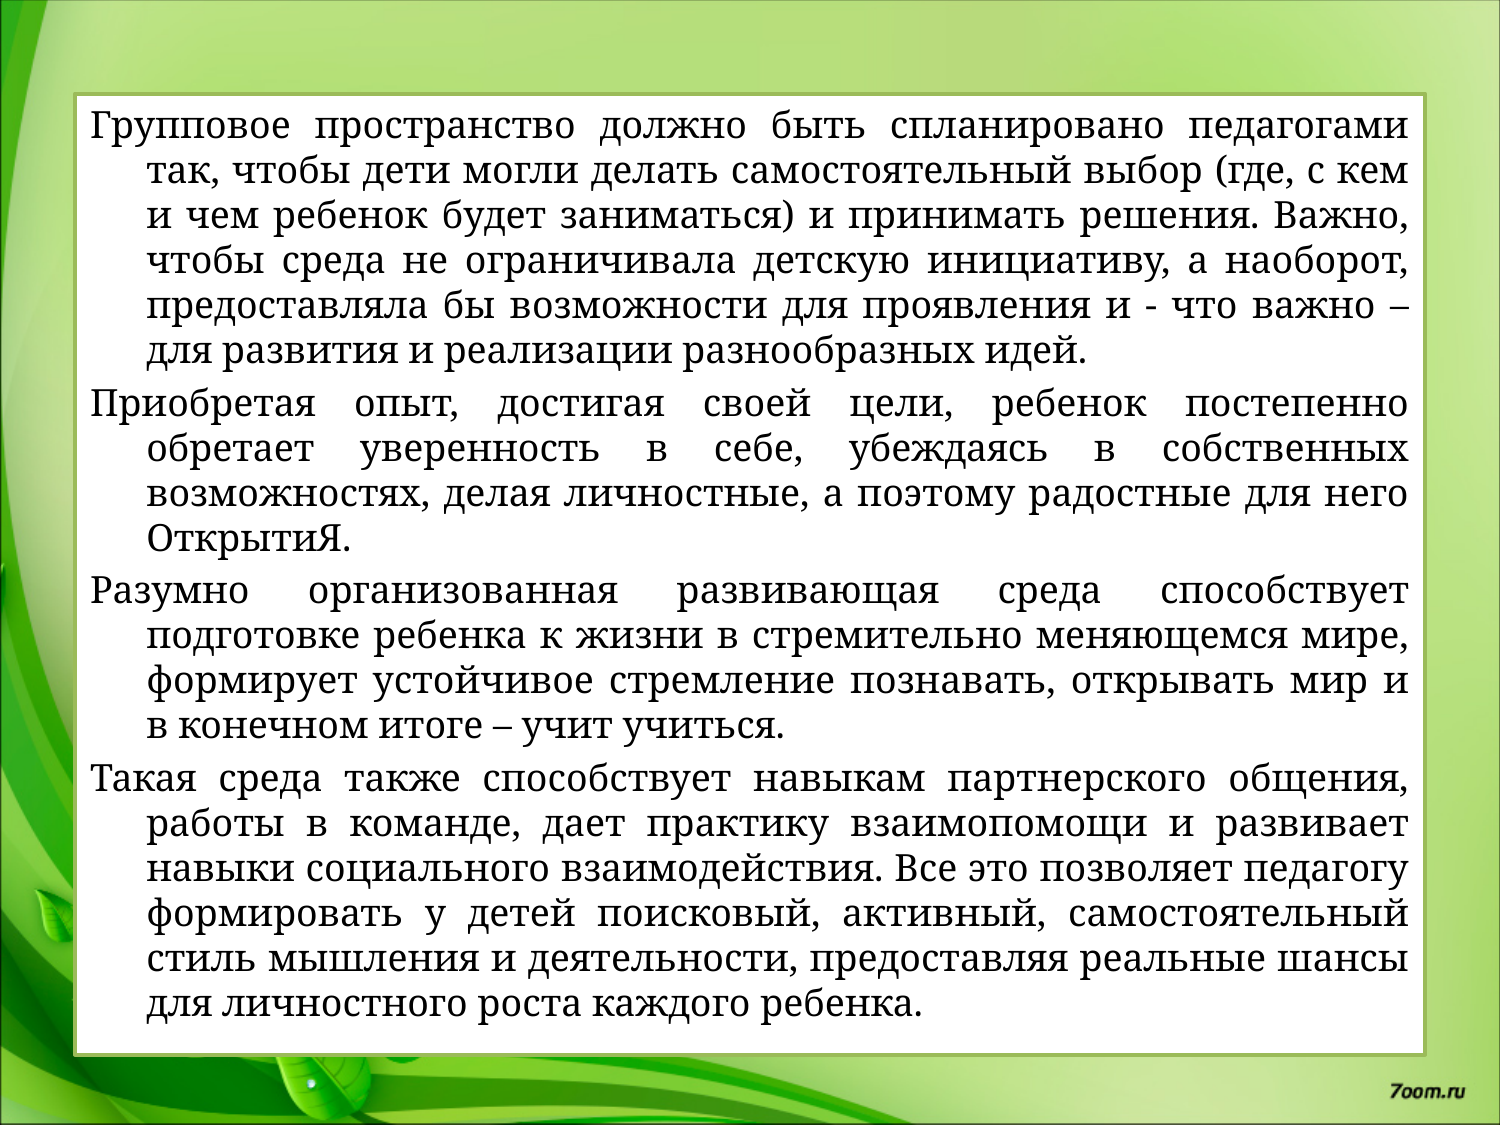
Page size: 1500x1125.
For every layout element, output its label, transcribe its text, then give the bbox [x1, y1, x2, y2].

list Групповое пространство должно быть спланировано педагогами так, чтобы дети могли делать самостоятельный выбор (где, с кем и чем ребенок будет заниматься) и принимать решения. Важно, чтобы среда не ограничивала детскую инициативу, а наоборот, предоставляла бы возможности для проявления и - что важно – для развития и реализации разнообразных идей. Приобретая опыт, достигая своей цели, ребенок постепенно обретает уверенность в себе, убеждаясь в собственных возможностях, делая личностные, а поэтому радостные для него ОткрытиЯ. Разумно организованная развивающая среда способствует подготовке ребенка к жизни в стремительно меняющемся мире, формирует устойчивое стремление познавать, открывать мир и в конечном итоге – учит учиться. Такая среда также способствует навыкам партнерского общения, работы в команде, дает практику взаимопомощи и развивает навыки социального взаимодействия. Все это позволяет педагогу формировать у детей поисковый, активный, самостоятельный стиль мышления и деятельности, предоставляя реальные шансы для личностного роста каждого ребенка. [73, 92, 1427, 1057]
picture [0, 0, 1500, 1125]
